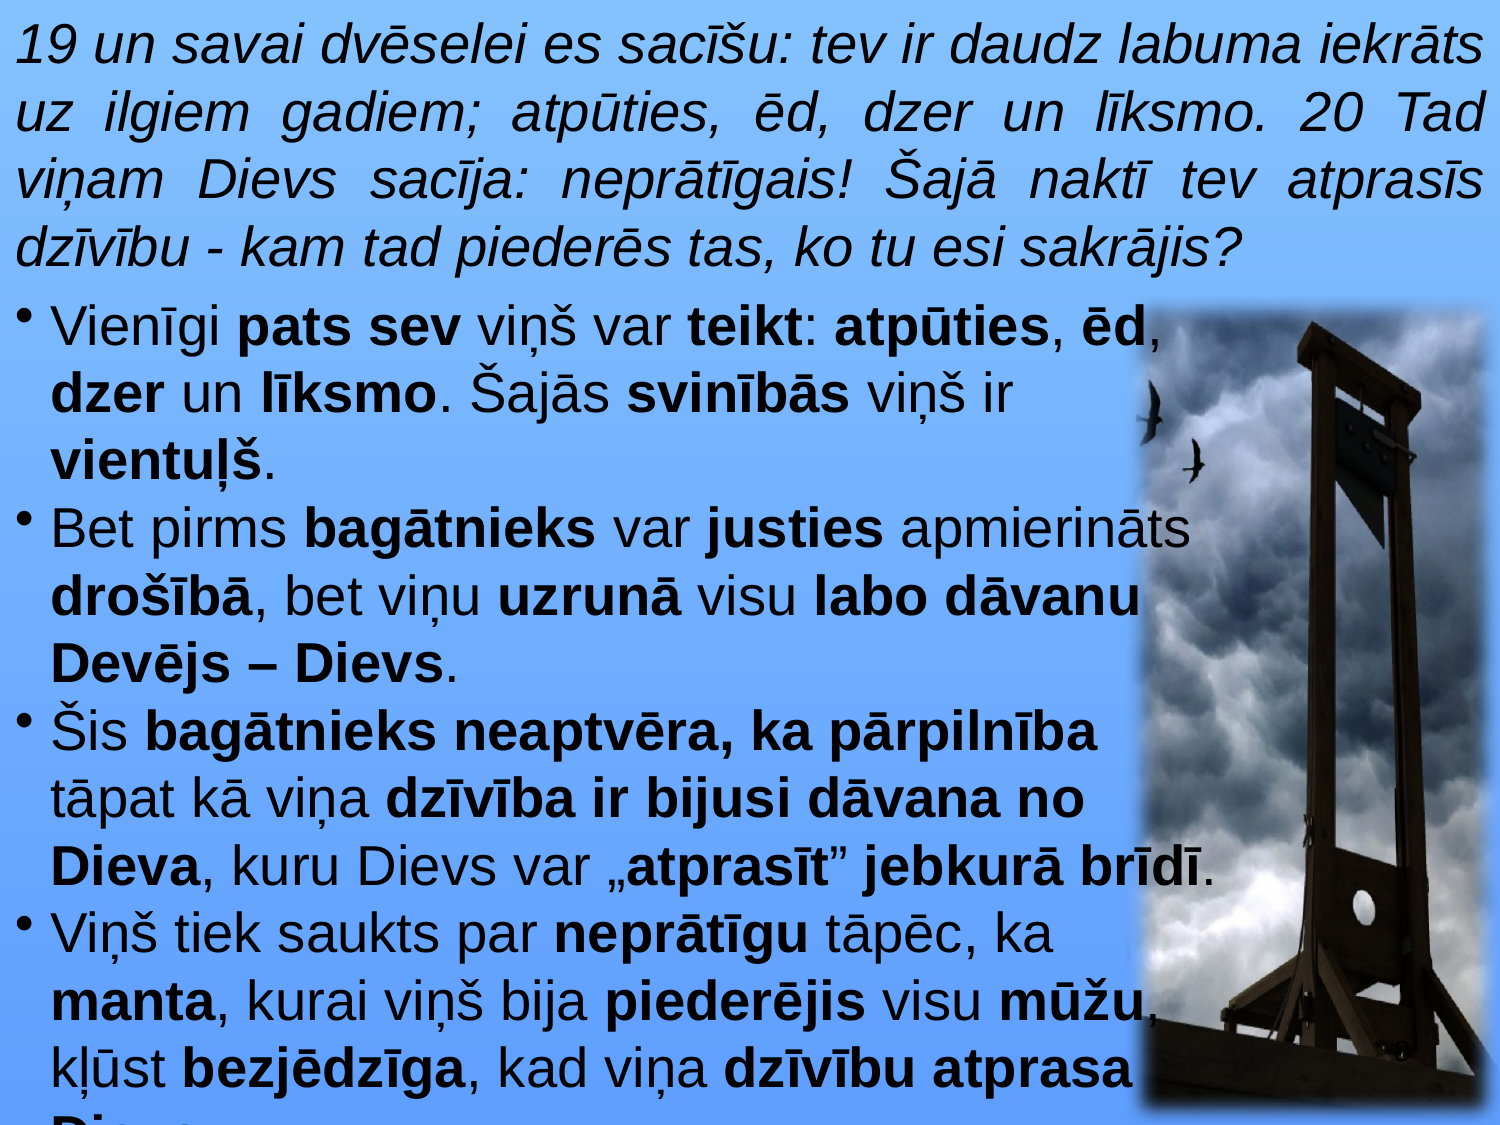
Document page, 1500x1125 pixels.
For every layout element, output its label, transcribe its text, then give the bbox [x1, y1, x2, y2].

picture [1124, 292, 1500, 1125]
slide_number 8 [1074, 1024, 1119, 1103]
text_box Vienīgi pats sev viņš var teikt: atpūties, ēd, dzer un līksmo. Šajās svinībās viņš ir vientuļš. Bet pirms bagātnieks var justies apmierināts drošībā, bet viņu uzrunā visu labo dāvanu Devējs – Dievs. Šis bagātnieks neaptvēra, ka pārpilnība tāpat kā viņa dzīvība ir bijusi dāvana no Dieva, kuru Dievs var „atprasīt” jebkurā brīdī. Viņš tiek saukts par neprātīgu tāpēc, ka manta, kurai viņš bija piederējis visu mūžu, kļūst bezjēdzīga, kad viņa dzīvību atprasa Dievs. [0, 281, 1254, 1125]
list 19 un savai dvēselei es sacīšu: tev ir daudz labuma iekrāts uz ilgiem gadiem; atpūties, ēd, dzer un līksmo. 20 Tad viņam Dievs sacīja: neprātīgais! Šajā naktī tev atprasīs dzīvību - kam tad piederēs tas, ko tu esi sakrājis? [0, 0, 1500, 178]
